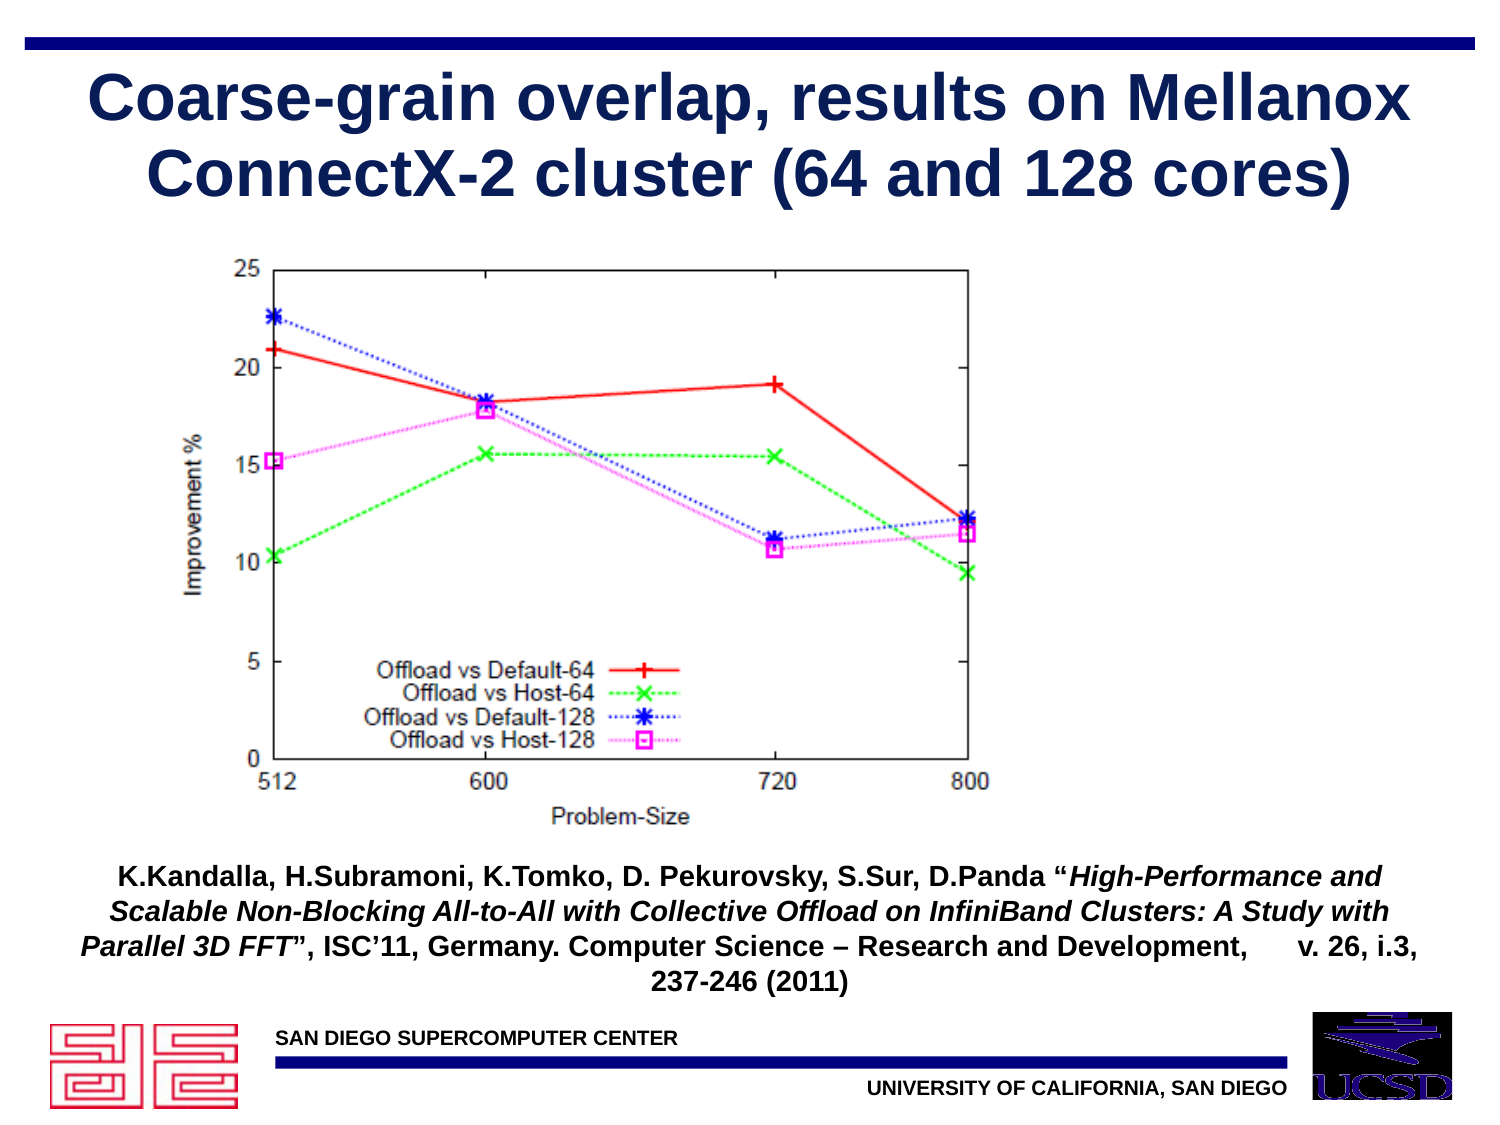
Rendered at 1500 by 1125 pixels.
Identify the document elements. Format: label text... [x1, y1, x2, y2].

picture [50, 1024, 238, 1109]
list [149, 223, 1063, 856]
text_box K.Kandalla, H.Subramoni, K.Tomko, D. Pekurovsky, S.Sur, D.Panda “High-Performance and Scalable Non-Blocking All-to-All with Collective Offload on InfiniBand Clusters: A Study with Parallel 3D FFT”, ISC’11, Germany. Computer Science – Research and Development, v. 26, i.3, 237-246 (2011) [50, 849, 1450, 1005]
title Coarse-grain overlap, results on Mellanox ConnectX-2 cluster (64 and 128 cores) [24, 49, 1476, 222]
